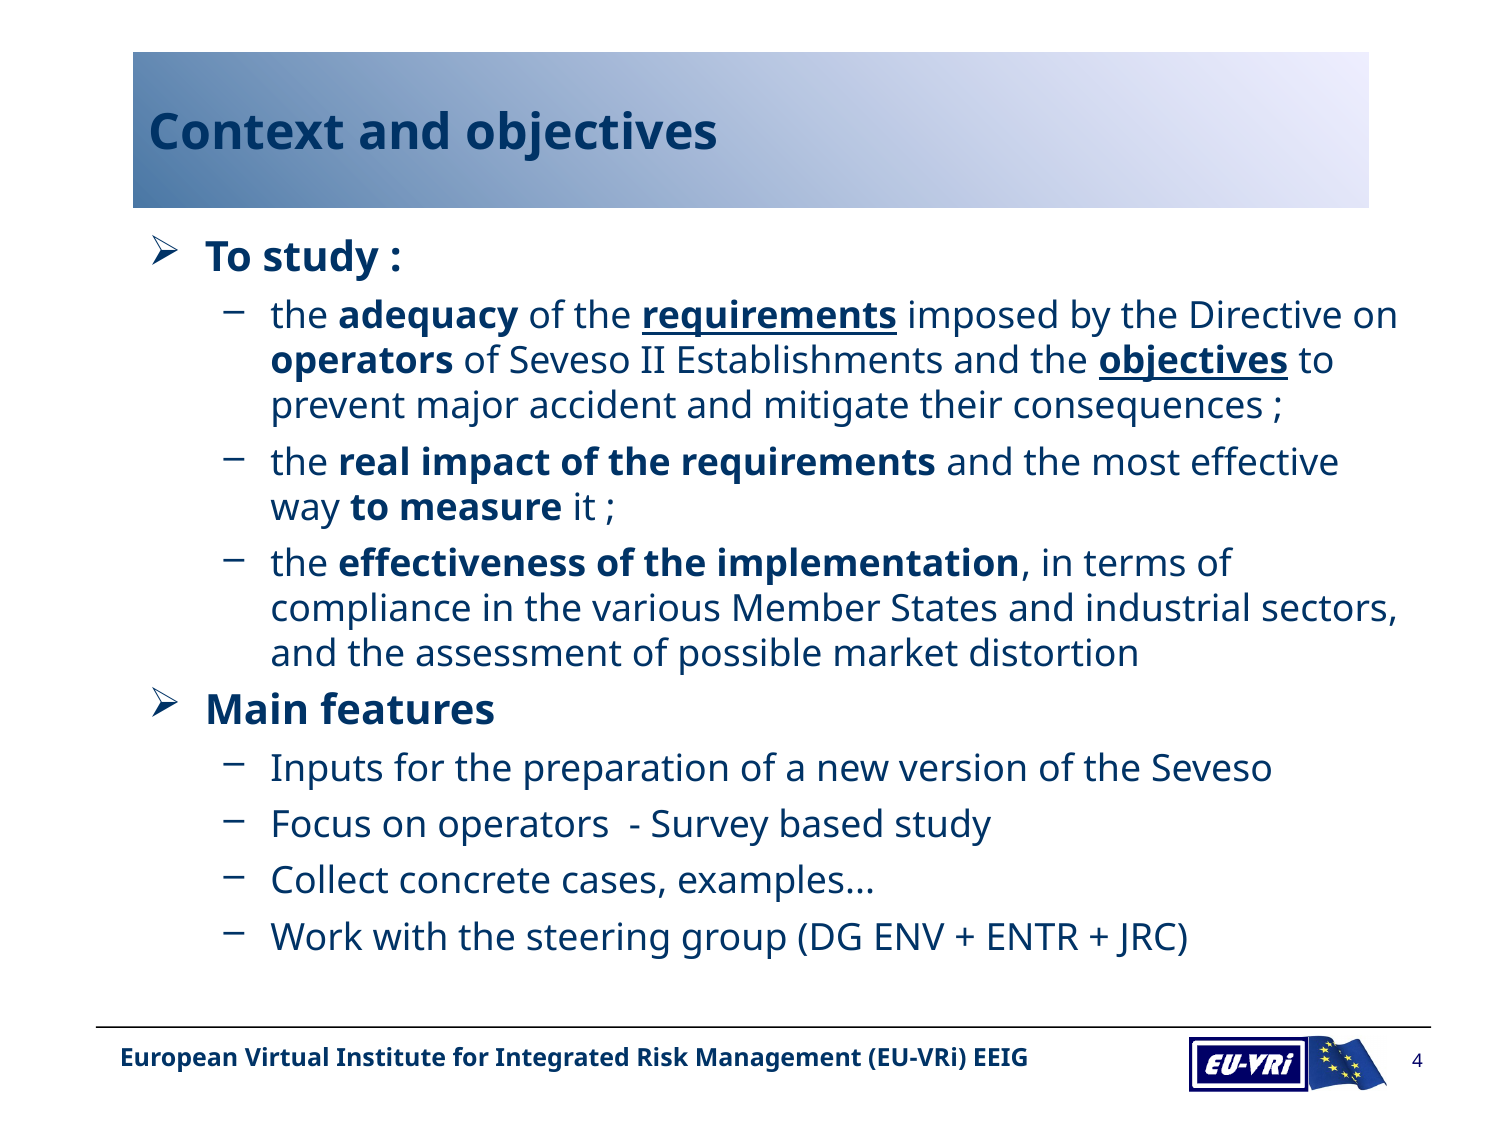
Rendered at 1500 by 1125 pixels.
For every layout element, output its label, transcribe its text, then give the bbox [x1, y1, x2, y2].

picture [1189, 1035, 1387, 1092]
title Context and objectives [133, 51, 1369, 209]
list To study : the adequacy of the requirements imposed by the Directive on operators of Seveso II Establishments and the objectives to prevent major accident and mitigate their consequences ; the real impact of the requirements and the most effective way to measure it ; the effectiveness of the implementation, in terms of compliance in the various Member States and industrial sectors, and the assessment of possible market distortion Main features Inputs for the preparation of a new version of the Seveso Focus on operators - Survey based study Collect concrete cases, examples... Work with the steering group (DG ENV + ENTR + JRC) [133, 222, 1416, 973]
